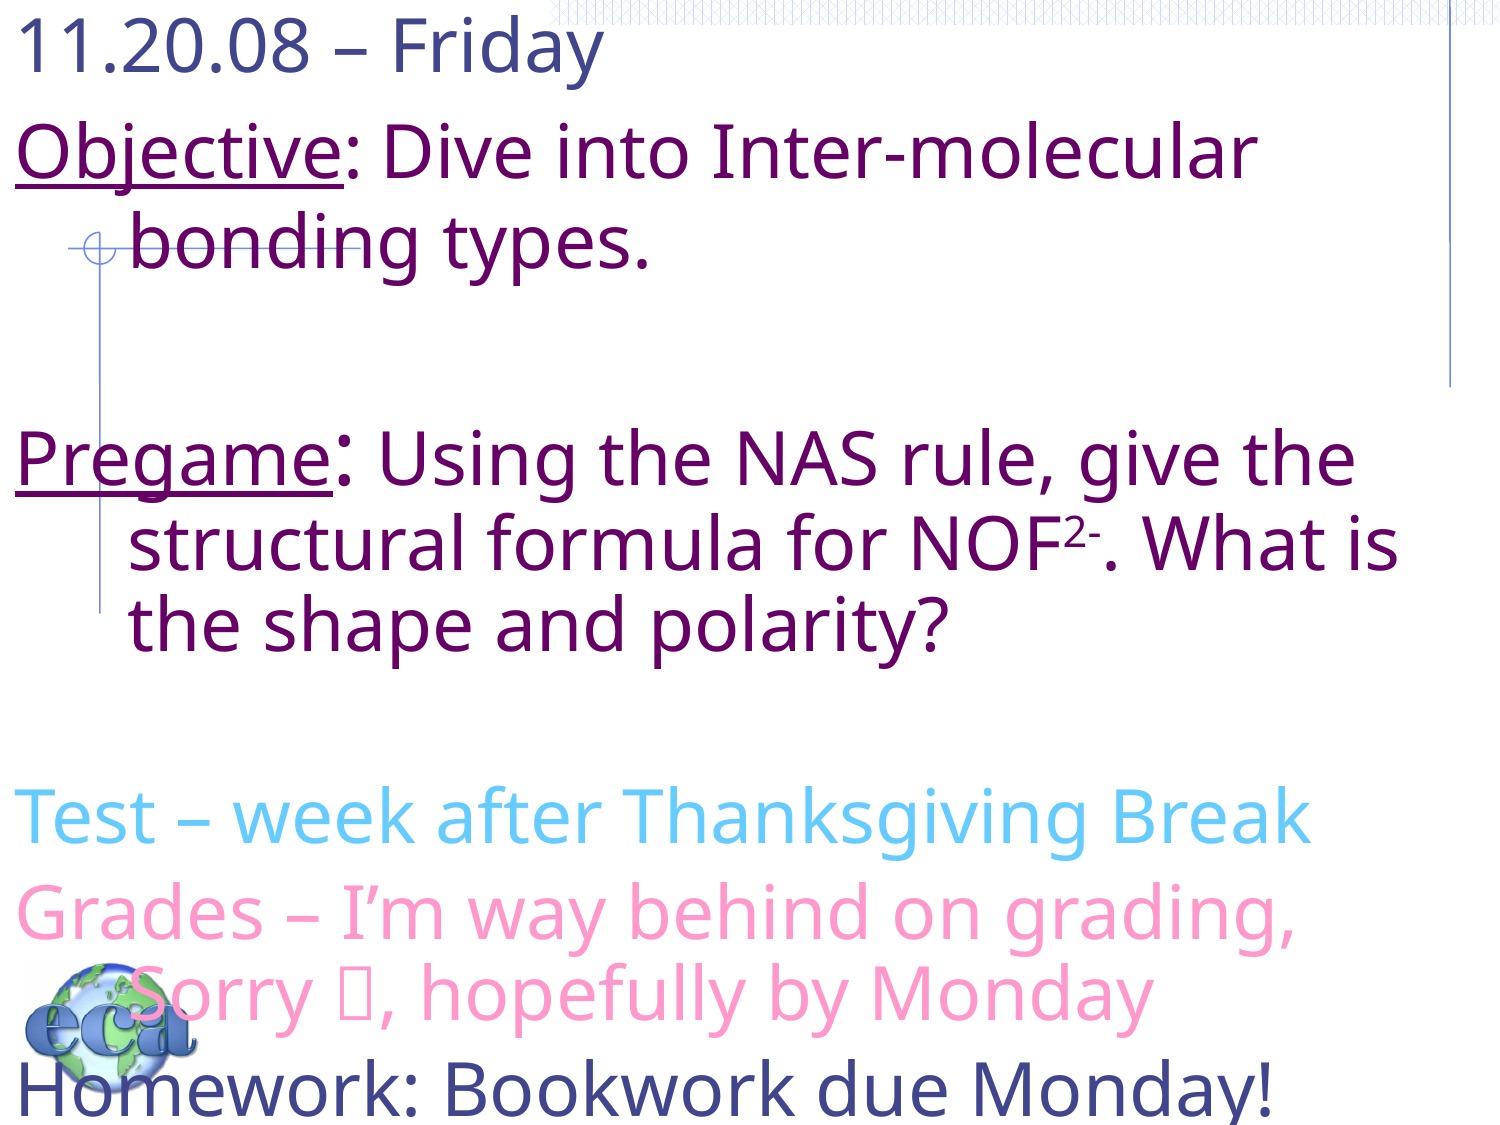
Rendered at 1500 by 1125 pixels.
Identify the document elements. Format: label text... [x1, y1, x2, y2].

text_box 11.20.08 – Friday Objective: Dive into Inter-molecular bonding types. Pregame: Using the NAS rule, give the structural formula for NOF2-. What is the shape and polarity? Test – week after Thanksgiving Break Grades – I’m way behind on grading, Sorry , hopefully by Monday Homework: Bookwork due Monday! [0, 0, 1500, 1125]
